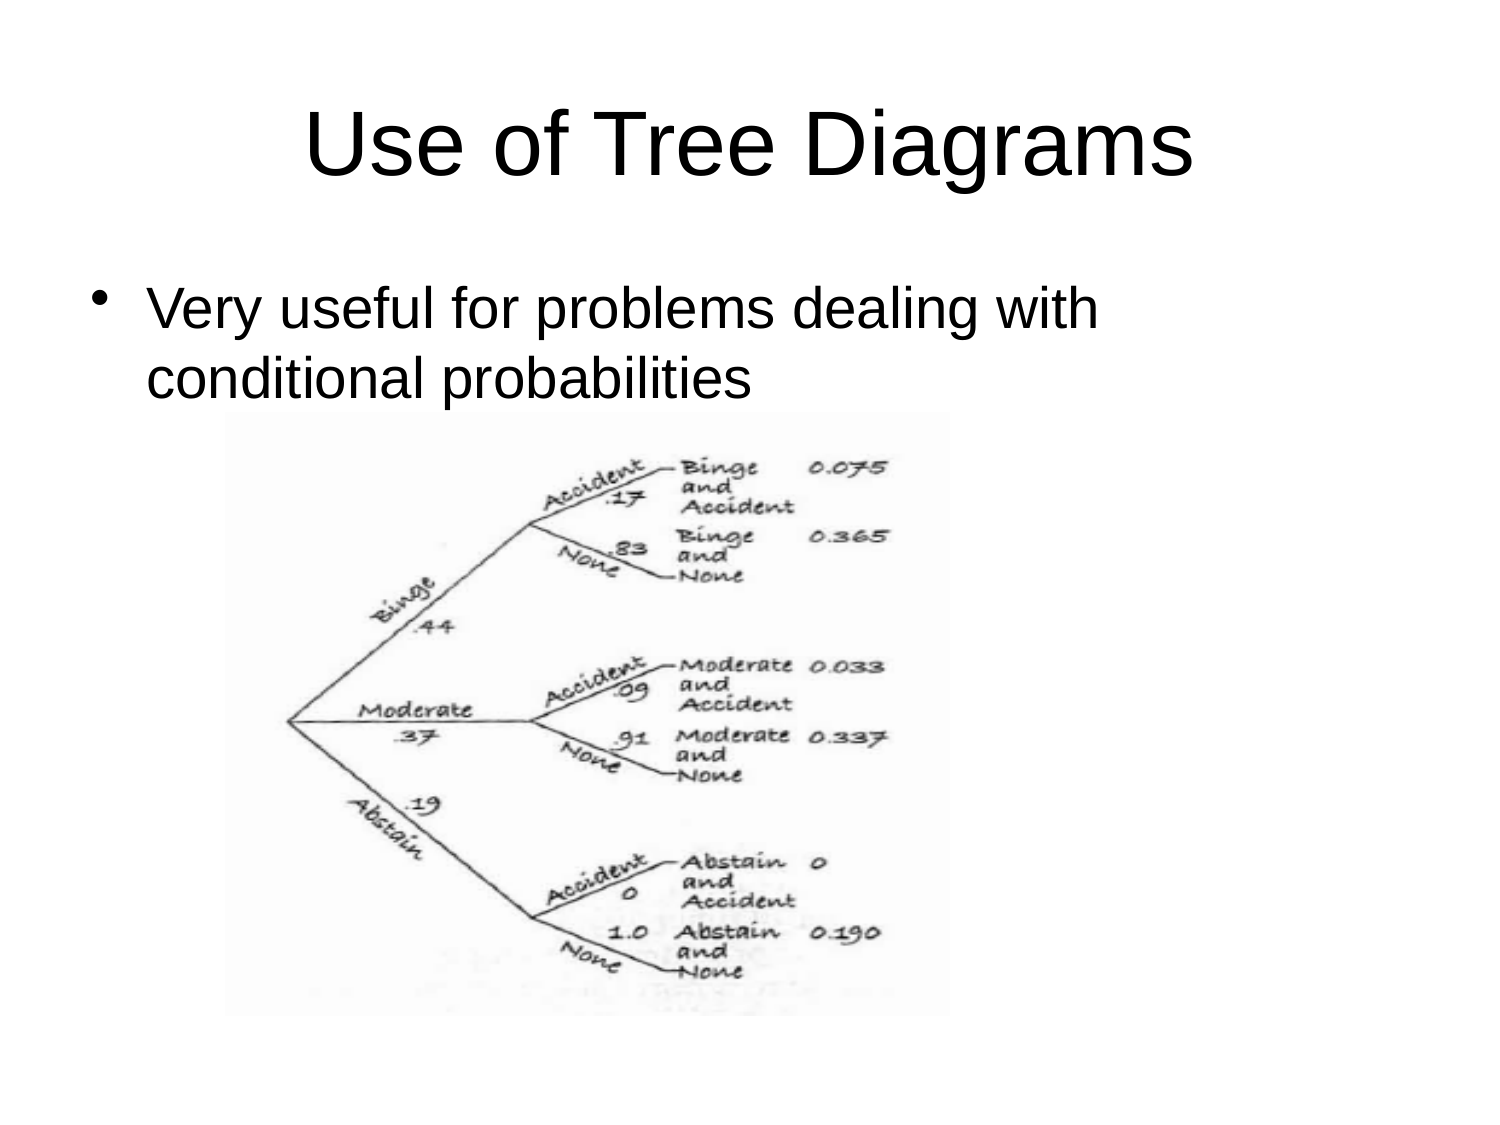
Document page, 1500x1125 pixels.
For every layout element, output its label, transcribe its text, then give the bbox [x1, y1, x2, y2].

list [224, 412, 951, 1017]
title Use of Tree Diagrams [74, 44, 1426, 233]
list Very useful for problems dealing with conditional probabilities [74, 262, 1401, 1006]
